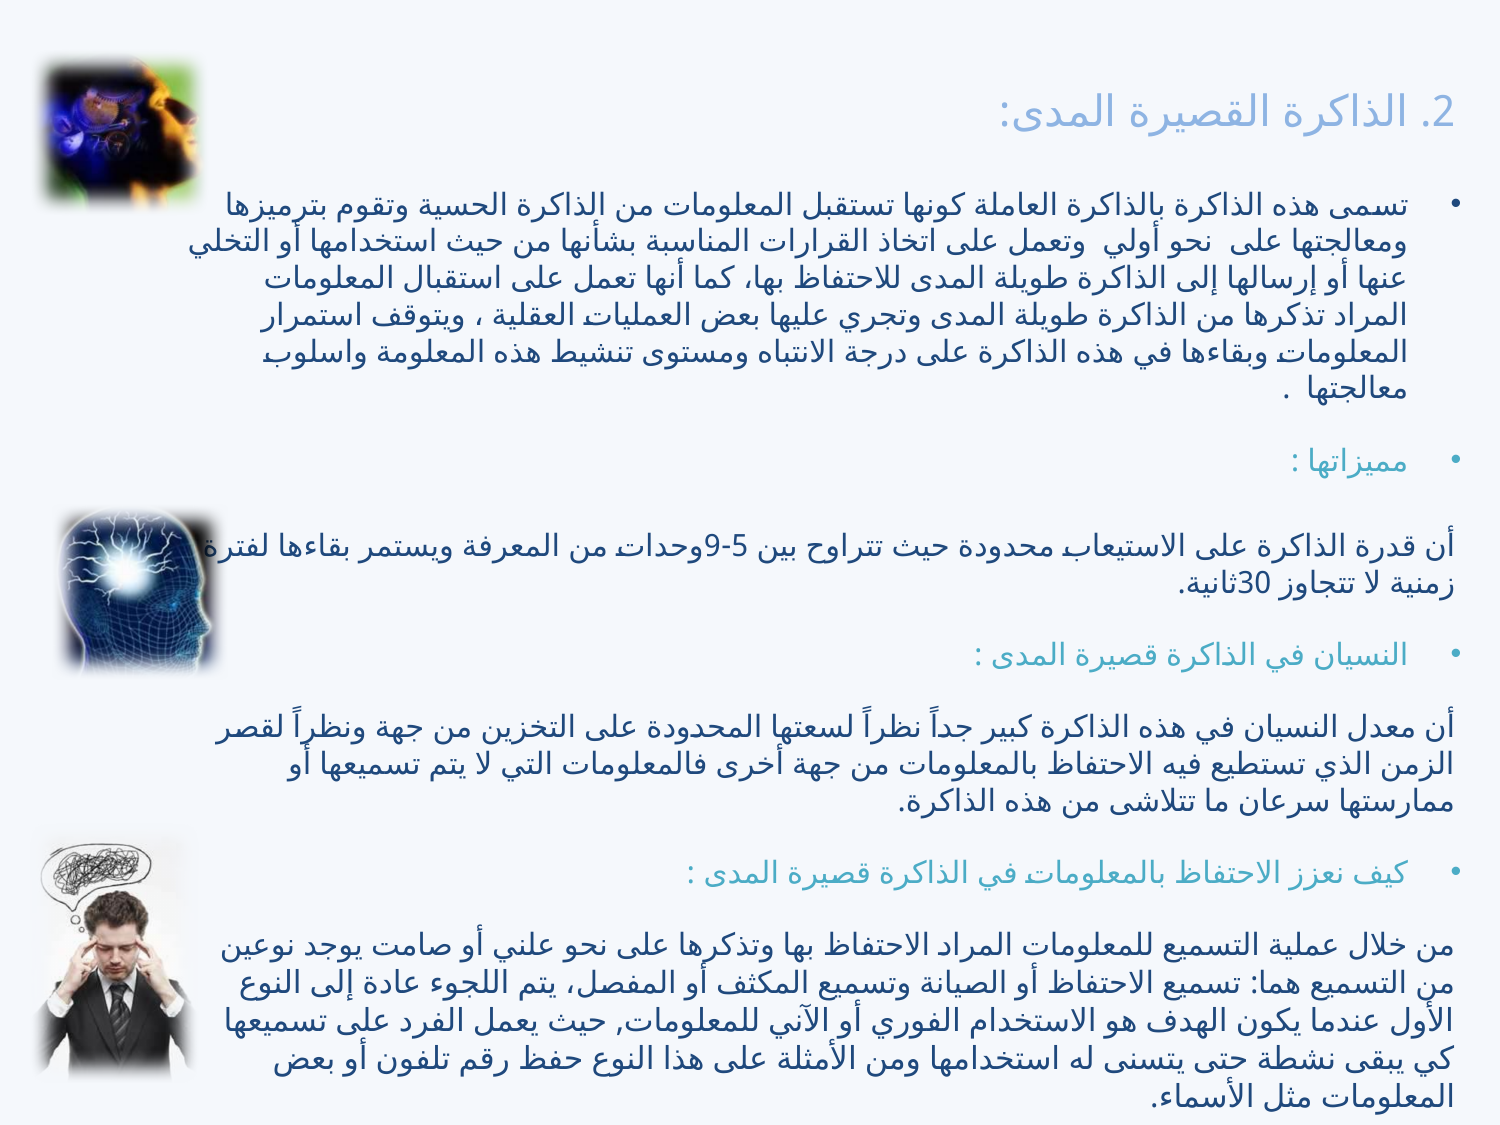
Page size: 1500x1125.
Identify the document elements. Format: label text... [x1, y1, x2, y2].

list 2. الذاكرة القصيرة المدى: تسمى هذه الذاكرة بالذاكرة العاملة كونها تستقبل المعلومات من الذاكرة الحسية وتقوم بترميزها ومعالجتها على نحو أولي وتعمل على اتخاذ القرارات المناسبة بشأنها من حيث استخدامها أو التخلي عنها أو إرسالها إلى الذاكرة طويلة المدى للاحتفاظ بها، كما أنها تعمل على استقبال المعلومات المراد تذكرها من الذاكرة طويلة المدى وتجري عليها بعض العمليات العقلية ، ويتوقف استمرار المعلومات وبقاءها في هذه الذاكرة على درجة الانتباه ومستوى تنشيط هذه المعلومة واسلوب معالجتها . مميزاتها : أن قدرة الذاكرة على الاستيعاب محدودة حيث تتراوح بين 5-9وحدات من المعرفة ويستمر بقاءها لفترة زمنية لا تتجاوز 30ثانية. النسيان في الذاكرة قصيرة المدى : أن معدل النسيان في هذه الذاكرة كبير جداً نظراً لسعتها المحدودة على التخزين من جهة ونظراً لقصر الزمن الذي تستطيع فيه الاحتفاظ بالمعلومات من جهة أخرى فالمعلومات التي لا يتم تسميعها أو ممارستها سرعان ما تتلاشى من هذه الذاكرة. كيف نعزز الاحتفاظ بالمعلومات في الذاكرة قصيرة المدى : من خلال عملية التسميع للمعلومات المراد الاحتفاظ بها وتذكرها على نحو علني أو صامت يوجد نوعين من التسميع هما: تسميع الاحتفاظ أو الصيانة وتسميع المكثف أو المفصل، يتم اللجوء عادة إلى النوع الأول عندما يكون الهدف هو الاستخدام الفوري أو الآني للمعلومات, حيث يعمل الفرد على تسميعها كي يبقى نشطة حتى يتسنى له استخدامها ومن الأمثلة على هذا النوع حفظ رقم تلفون أو بعض المعلومات مثل الأسماء. [171, 30, 1471, 1125]
picture [29, 822, 200, 1085]
picture [50, 503, 229, 681]
picture [29, 48, 211, 217]
